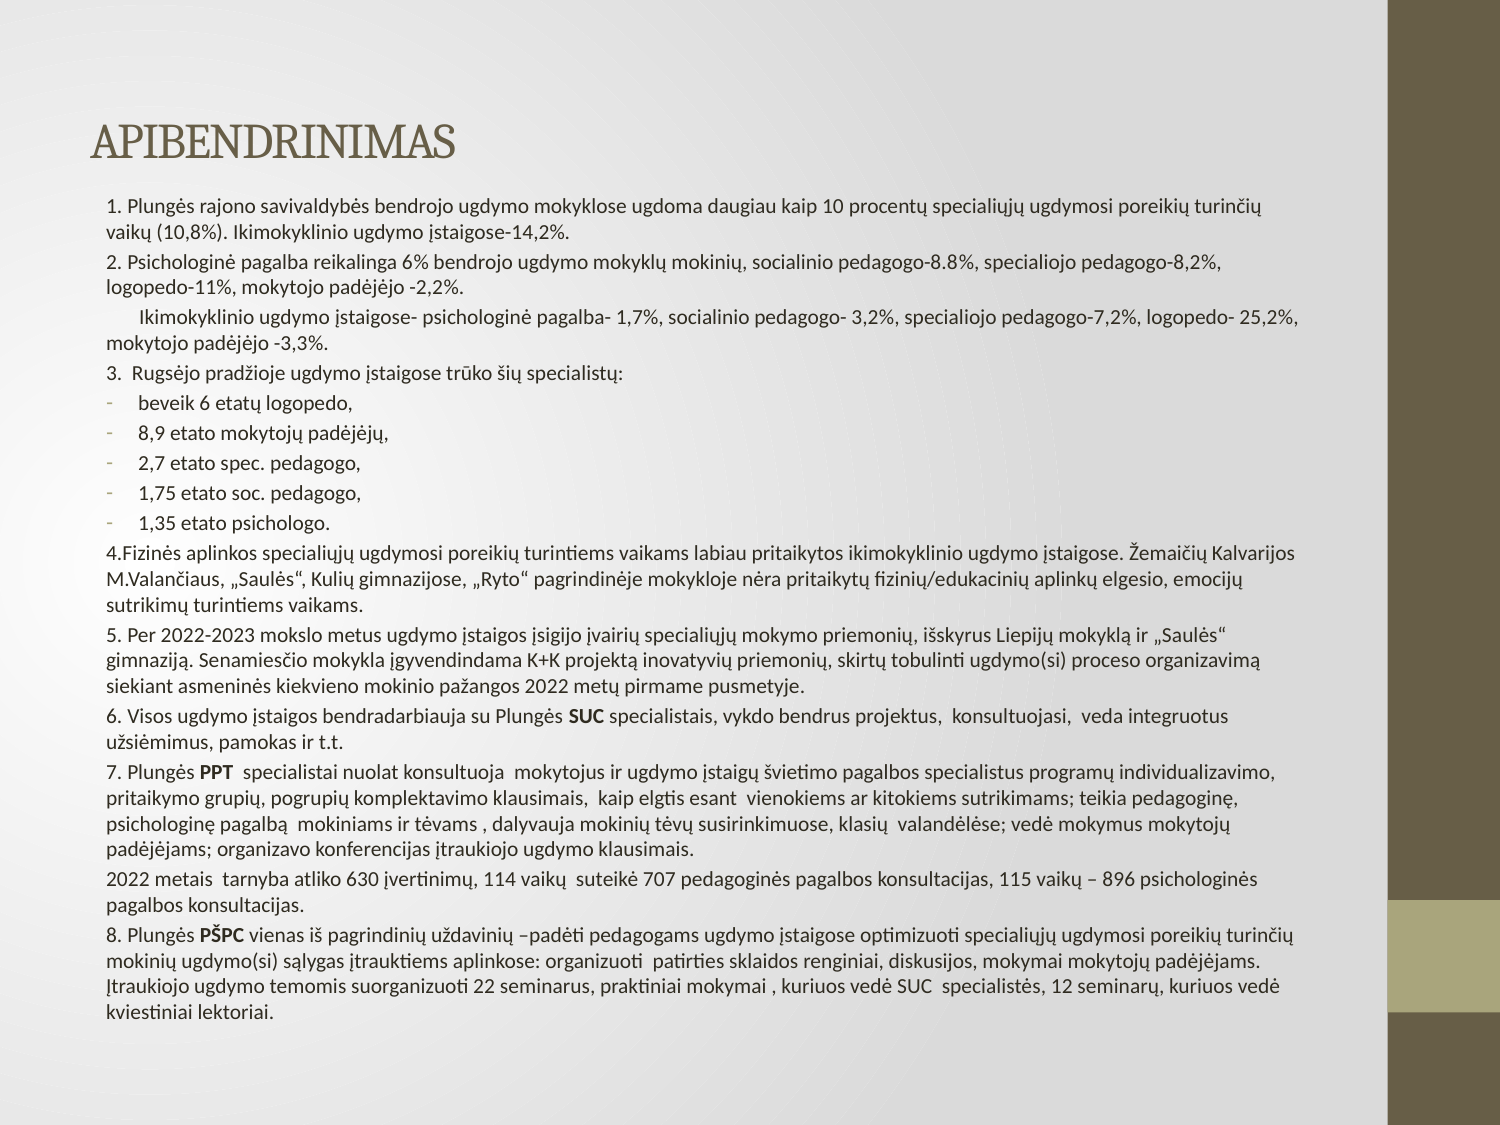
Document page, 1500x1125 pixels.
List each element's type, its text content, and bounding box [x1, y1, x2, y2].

list 1. Plungės rajono savivaldybės bendrojo ugdymo mokyklose ugdoma daugiau kaip 10 procentų specialiųjų ugdymosi poreikių turinčių vaikų (10,8%). Ikimokyklinio ugdymo įstaigose-14,2%. 2. Psichologinė pagalba reikalinga 6% bendrojo ugdymo mokyklų mokinių, socialinio pedagogo-8.8%, specialiojo pedagogo-8,2%, logopedo-11%, mokytojo padėjėjo -2,2%. Ikimokyklinio ugdymo įstaigose- psichologinė pagalba- 1,7%, socialinio pedagogo- 3,2%, specialiojo pedagogo-7,2%, logopedo- 25,2%, mokytojo padėjėjo -3,3%. 3. Rugsėjo pradžioje ugdymo įstaigose trūko šių specialistų: beveik 6 etatų logopedo, 8,9 etato mokytojų padėjėjų, 2,7 etato spec. pedagogo, 1,75 etato soc. pedagogo, 1,35 etato psichologo. 4.Fizinės aplinkos specialiųjų ugdymosi poreikių turintiems vaikams labiau pritaikytos ikimokyklinio ugdymo įstaigose. Žemaičių Kalvarijos M.Valančiaus, „Saulės“, Kulių gimnazijose, „Ryto“ pagrindinėje mokykloje nėra pritaikytų fizinių/edukacinių aplinkų elgesio, emocijų sutrikimų turintiems vaikams. 5. Per 2022-2023 mokslo metus ugdymo įstaigos įsigijo įvairių specialiųjų mokymo priemonių, išskyrus Liepijų mokyklą ir „Saulės“ gimnaziją. Senamiesčio mokykla įgyvendindama K+K projektą inovatyvių priemonių, skirtų tobulinti ugdymo(si) proceso organizavimą siekiant asmeninės kiekvieno mokinio pažangos 2022 metų pirmame pusmetyje. 6. Visos ugdymo įstaigos bendradarbiauja su Plungės SUC specialistais, vykdo bendrus projektus, konsultuojasi, veda integruotus užsiėmimus, pamokas ir t.t. 7. Plungės PPT specialistai nuolat konsultuoja mokytojus ir ugdymo įstaigų švietimo pagalbos specialistus programų individualizavimo, pritaikymo grupių, pogrupių komplektavimo klausimais, kaip elgtis esant vienokiems ar kitokiems sutrikimams; teikia pedagoginę, psichologinę pagalbą mokiniams ir tėvams , dalyvauja mokinių tėvų susirinkimuose, klasių valandėlėse; vedė mokymus mokytojų padėjėjams; organizavo konferencijas įtraukiojo ugdymo klausimais. 2022 metais tarnyba atliko 630 įvertinimų, 114 vaikų suteikė 707 pedagoginės pagalbos konsultacijas, 115 vaikų – 896 psichologinės pagalbos konsultacijas. 8. Plungės PŠPC vienas iš pagrindinių uždavinių –padėti pedagogams ugdymo įstaigose optimizuoti specialiųjų ugdymosi poreikių turinčių mokinių ugdymo(si) sąlygas įtrauktiems aplinkose: organizuoti patirties sklaidos renginiai, diskusijos, mokymai mokytojų padėjėjams. Įtraukiojo ugdymo temomis suorganizuoti 22 seminarus, praktiniai mokymai , kuriuos vedė SUC specialistės, 12 seminarų, kuriuos vedė kviestiniai lektoriai. [75, 184, 1325, 1050]
title APIBENDRINIMAS [75, 45, 1325, 184]
